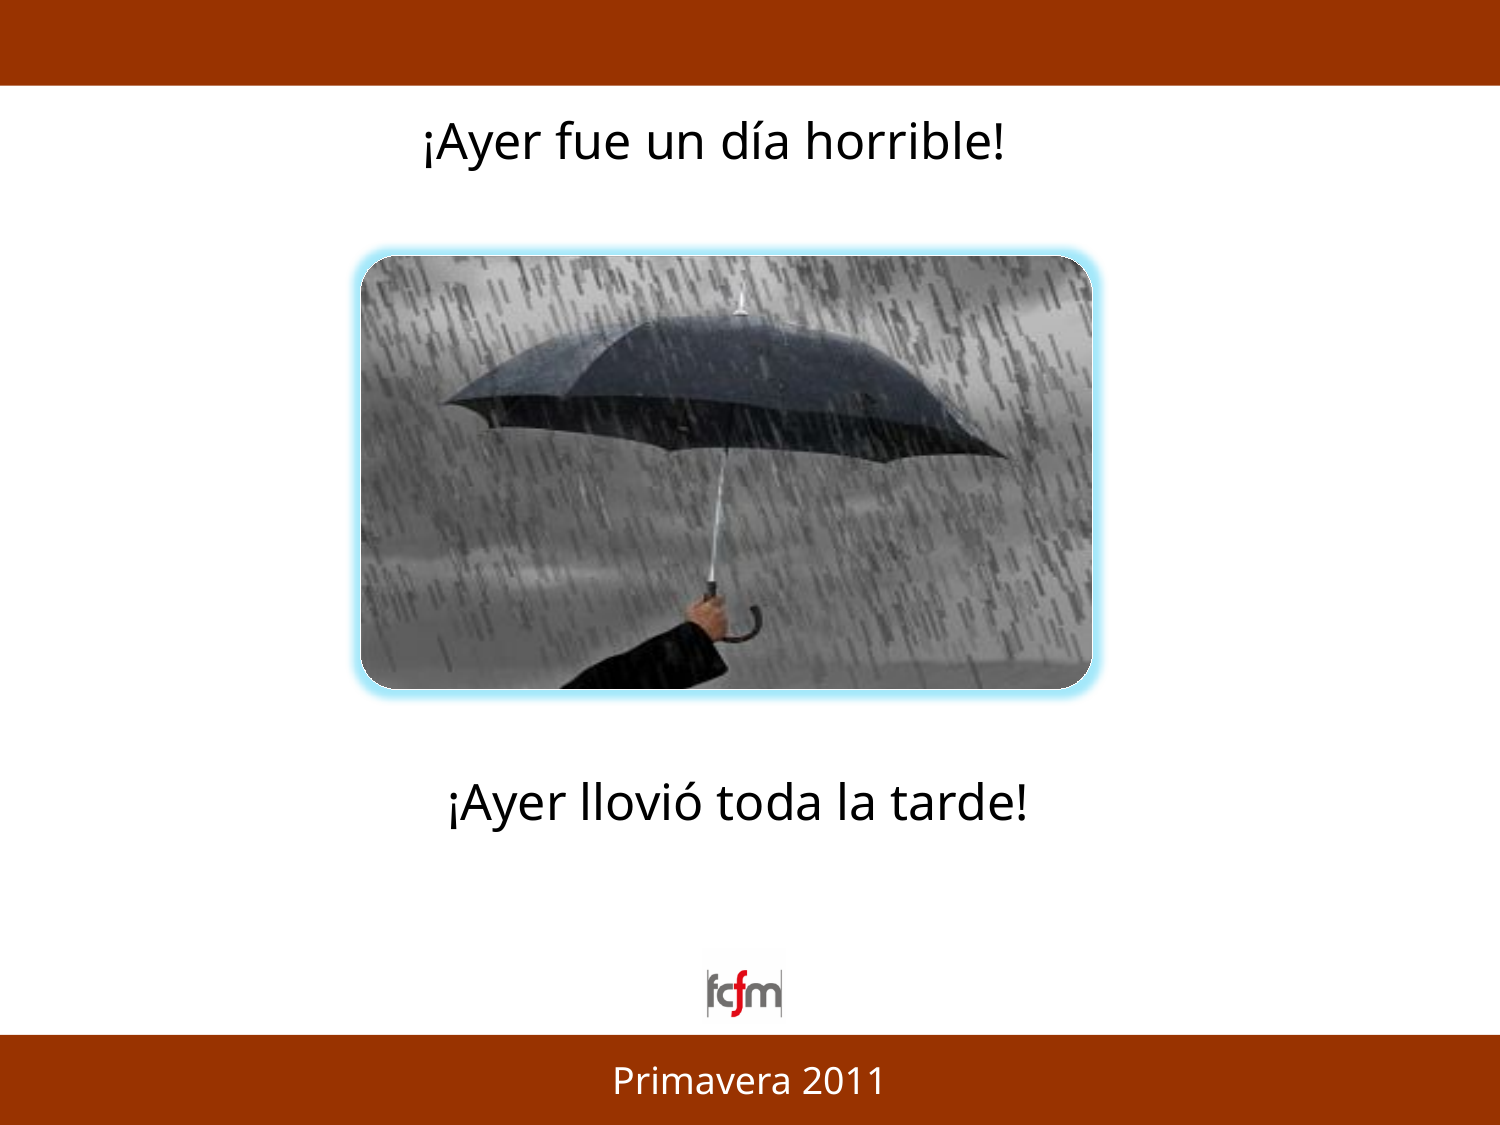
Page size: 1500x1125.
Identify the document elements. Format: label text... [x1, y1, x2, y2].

text_box ¡Ayer llovió toda la tarde! [100, 763, 1376, 838]
text_box Primavera 2011 [0, 1034, 1500, 1125]
text_box [0, 0, 1500, 86]
text_box ¡Ayer fue un día horrible! [76, 101, 1353, 177]
picture [359, 255, 1093, 690]
picture [702, 948, 786, 1024]
